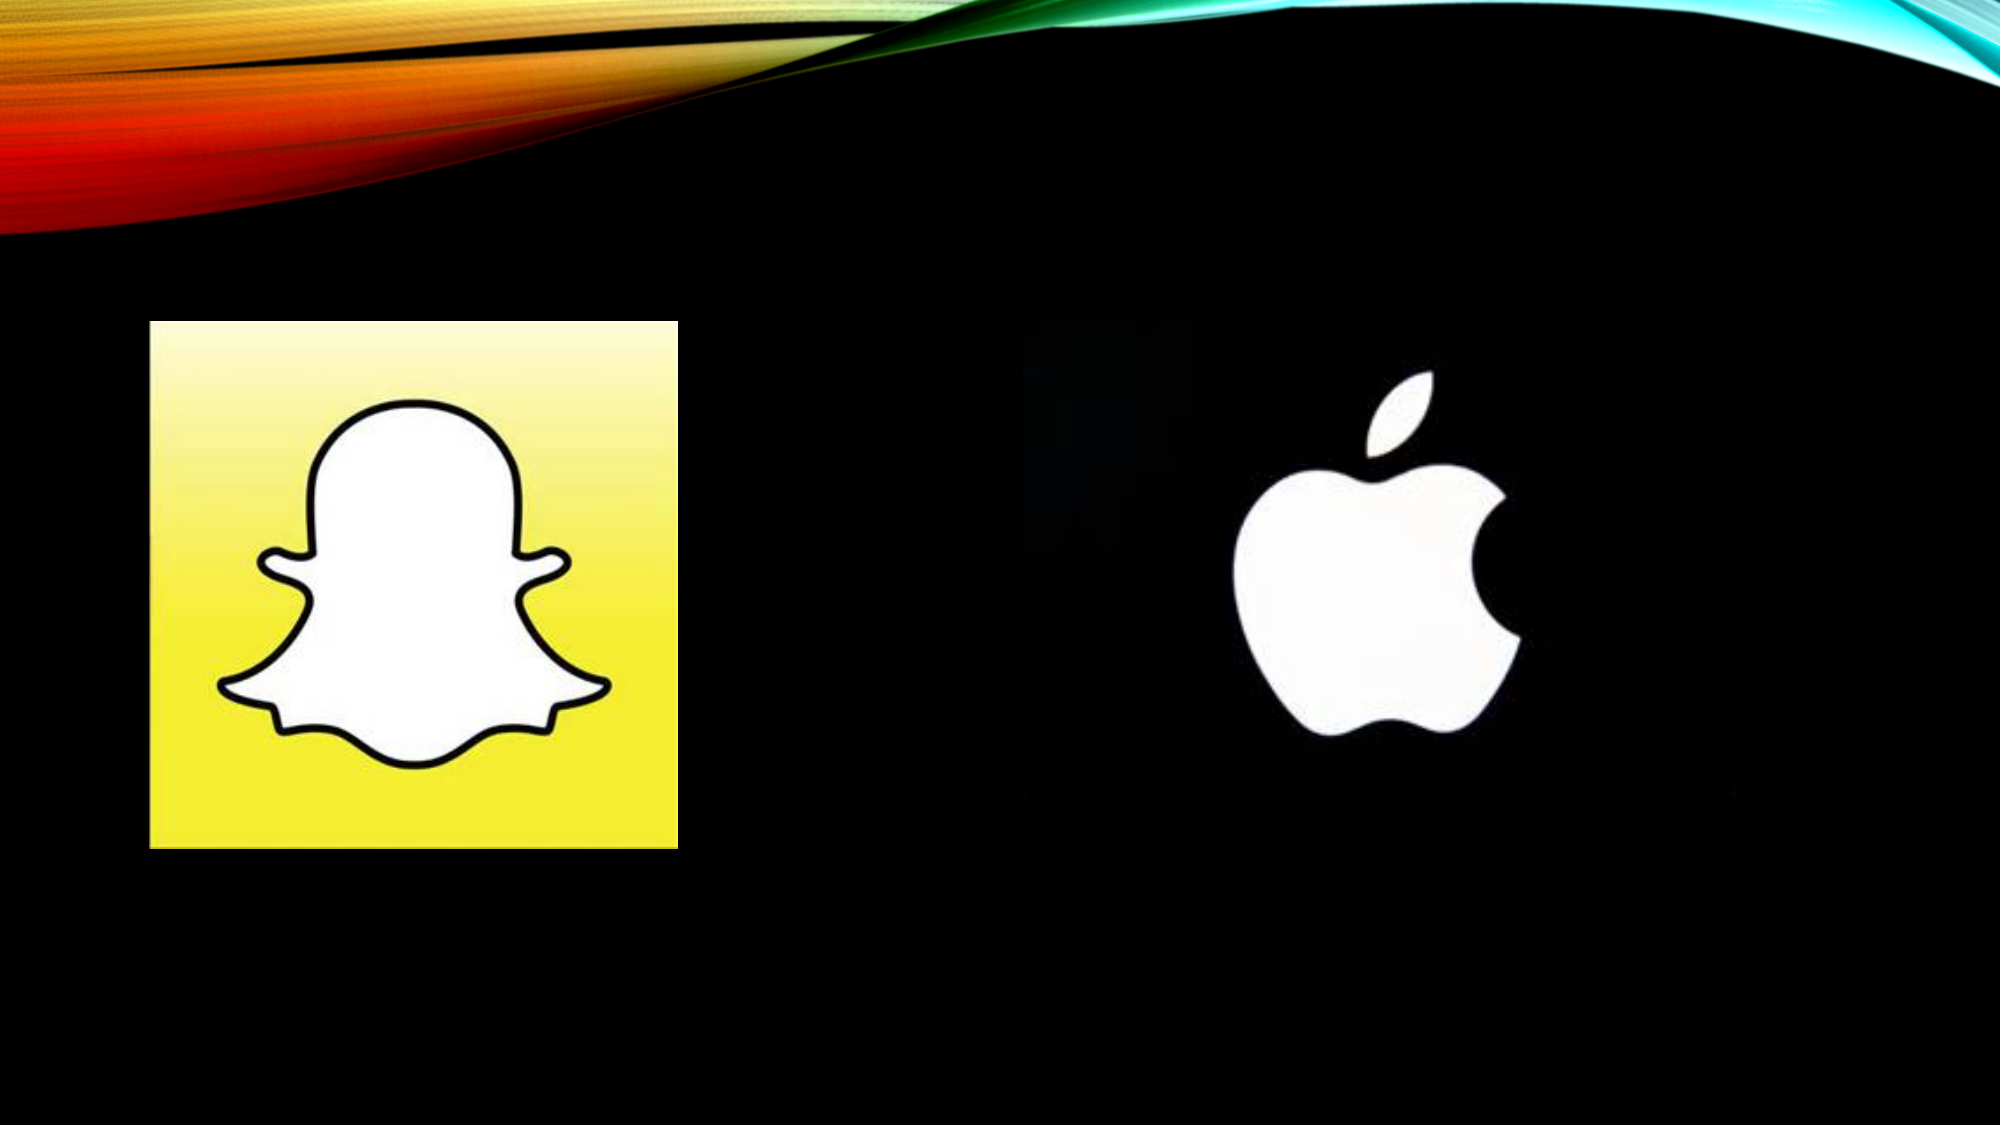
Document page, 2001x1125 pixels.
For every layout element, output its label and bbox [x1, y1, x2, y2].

picture [1022, 321, 1737, 798]
picture [149, 321, 678, 849]
picture [0, 0, 2000, 237]
